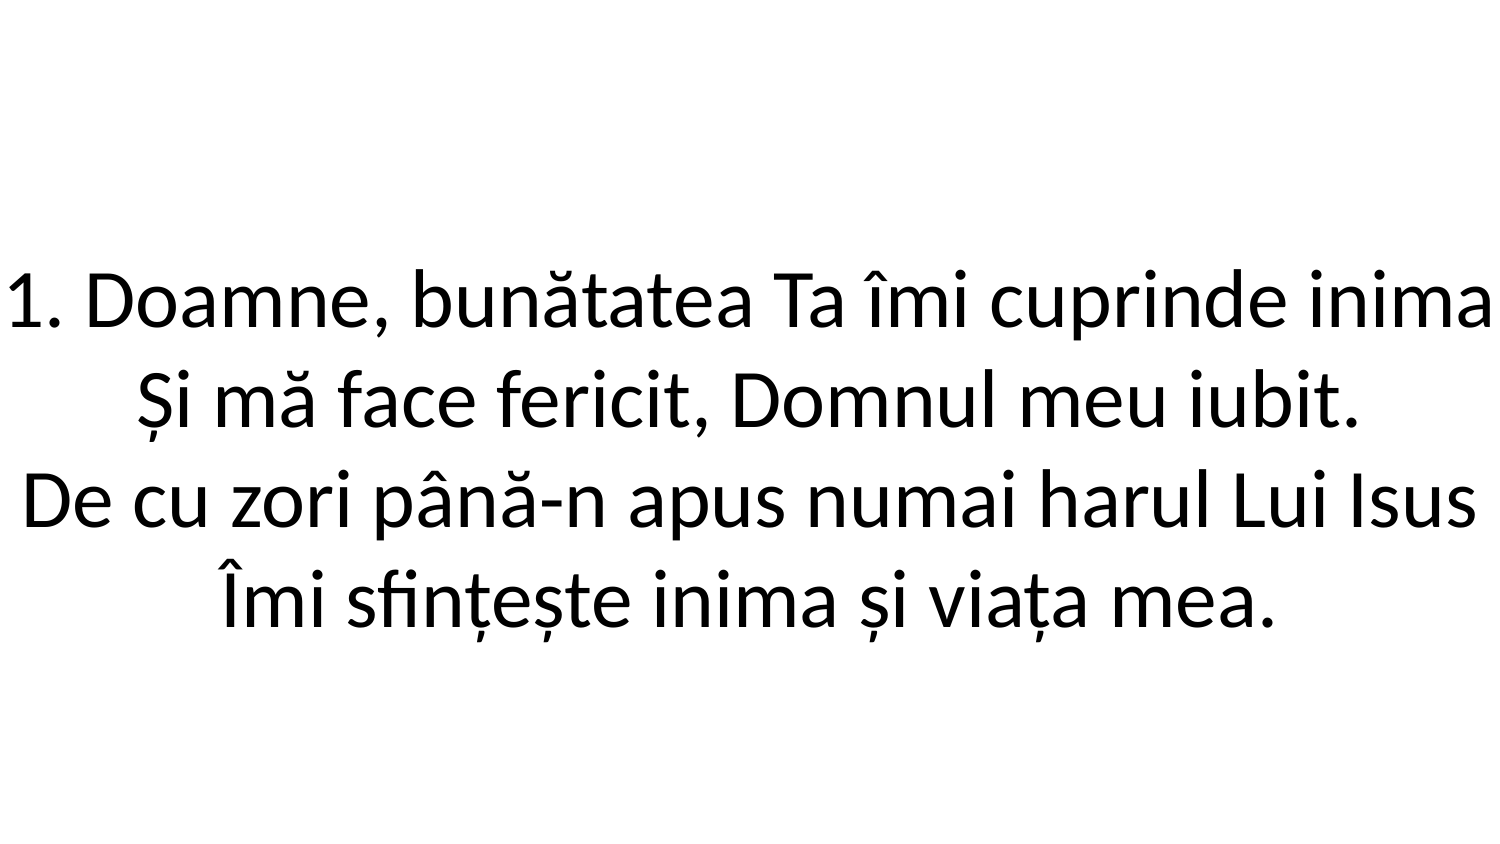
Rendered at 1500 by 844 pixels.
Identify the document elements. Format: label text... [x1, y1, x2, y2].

text_box 1. Doamne, bunătatea Ta îmi cuprinde inima Și mă face fericit, Domnul meu iubit. De cu zori până-n apus numai harul Lui Isus Îmi sfințește inima și viața mea. [0, 192, 1500, 652]
